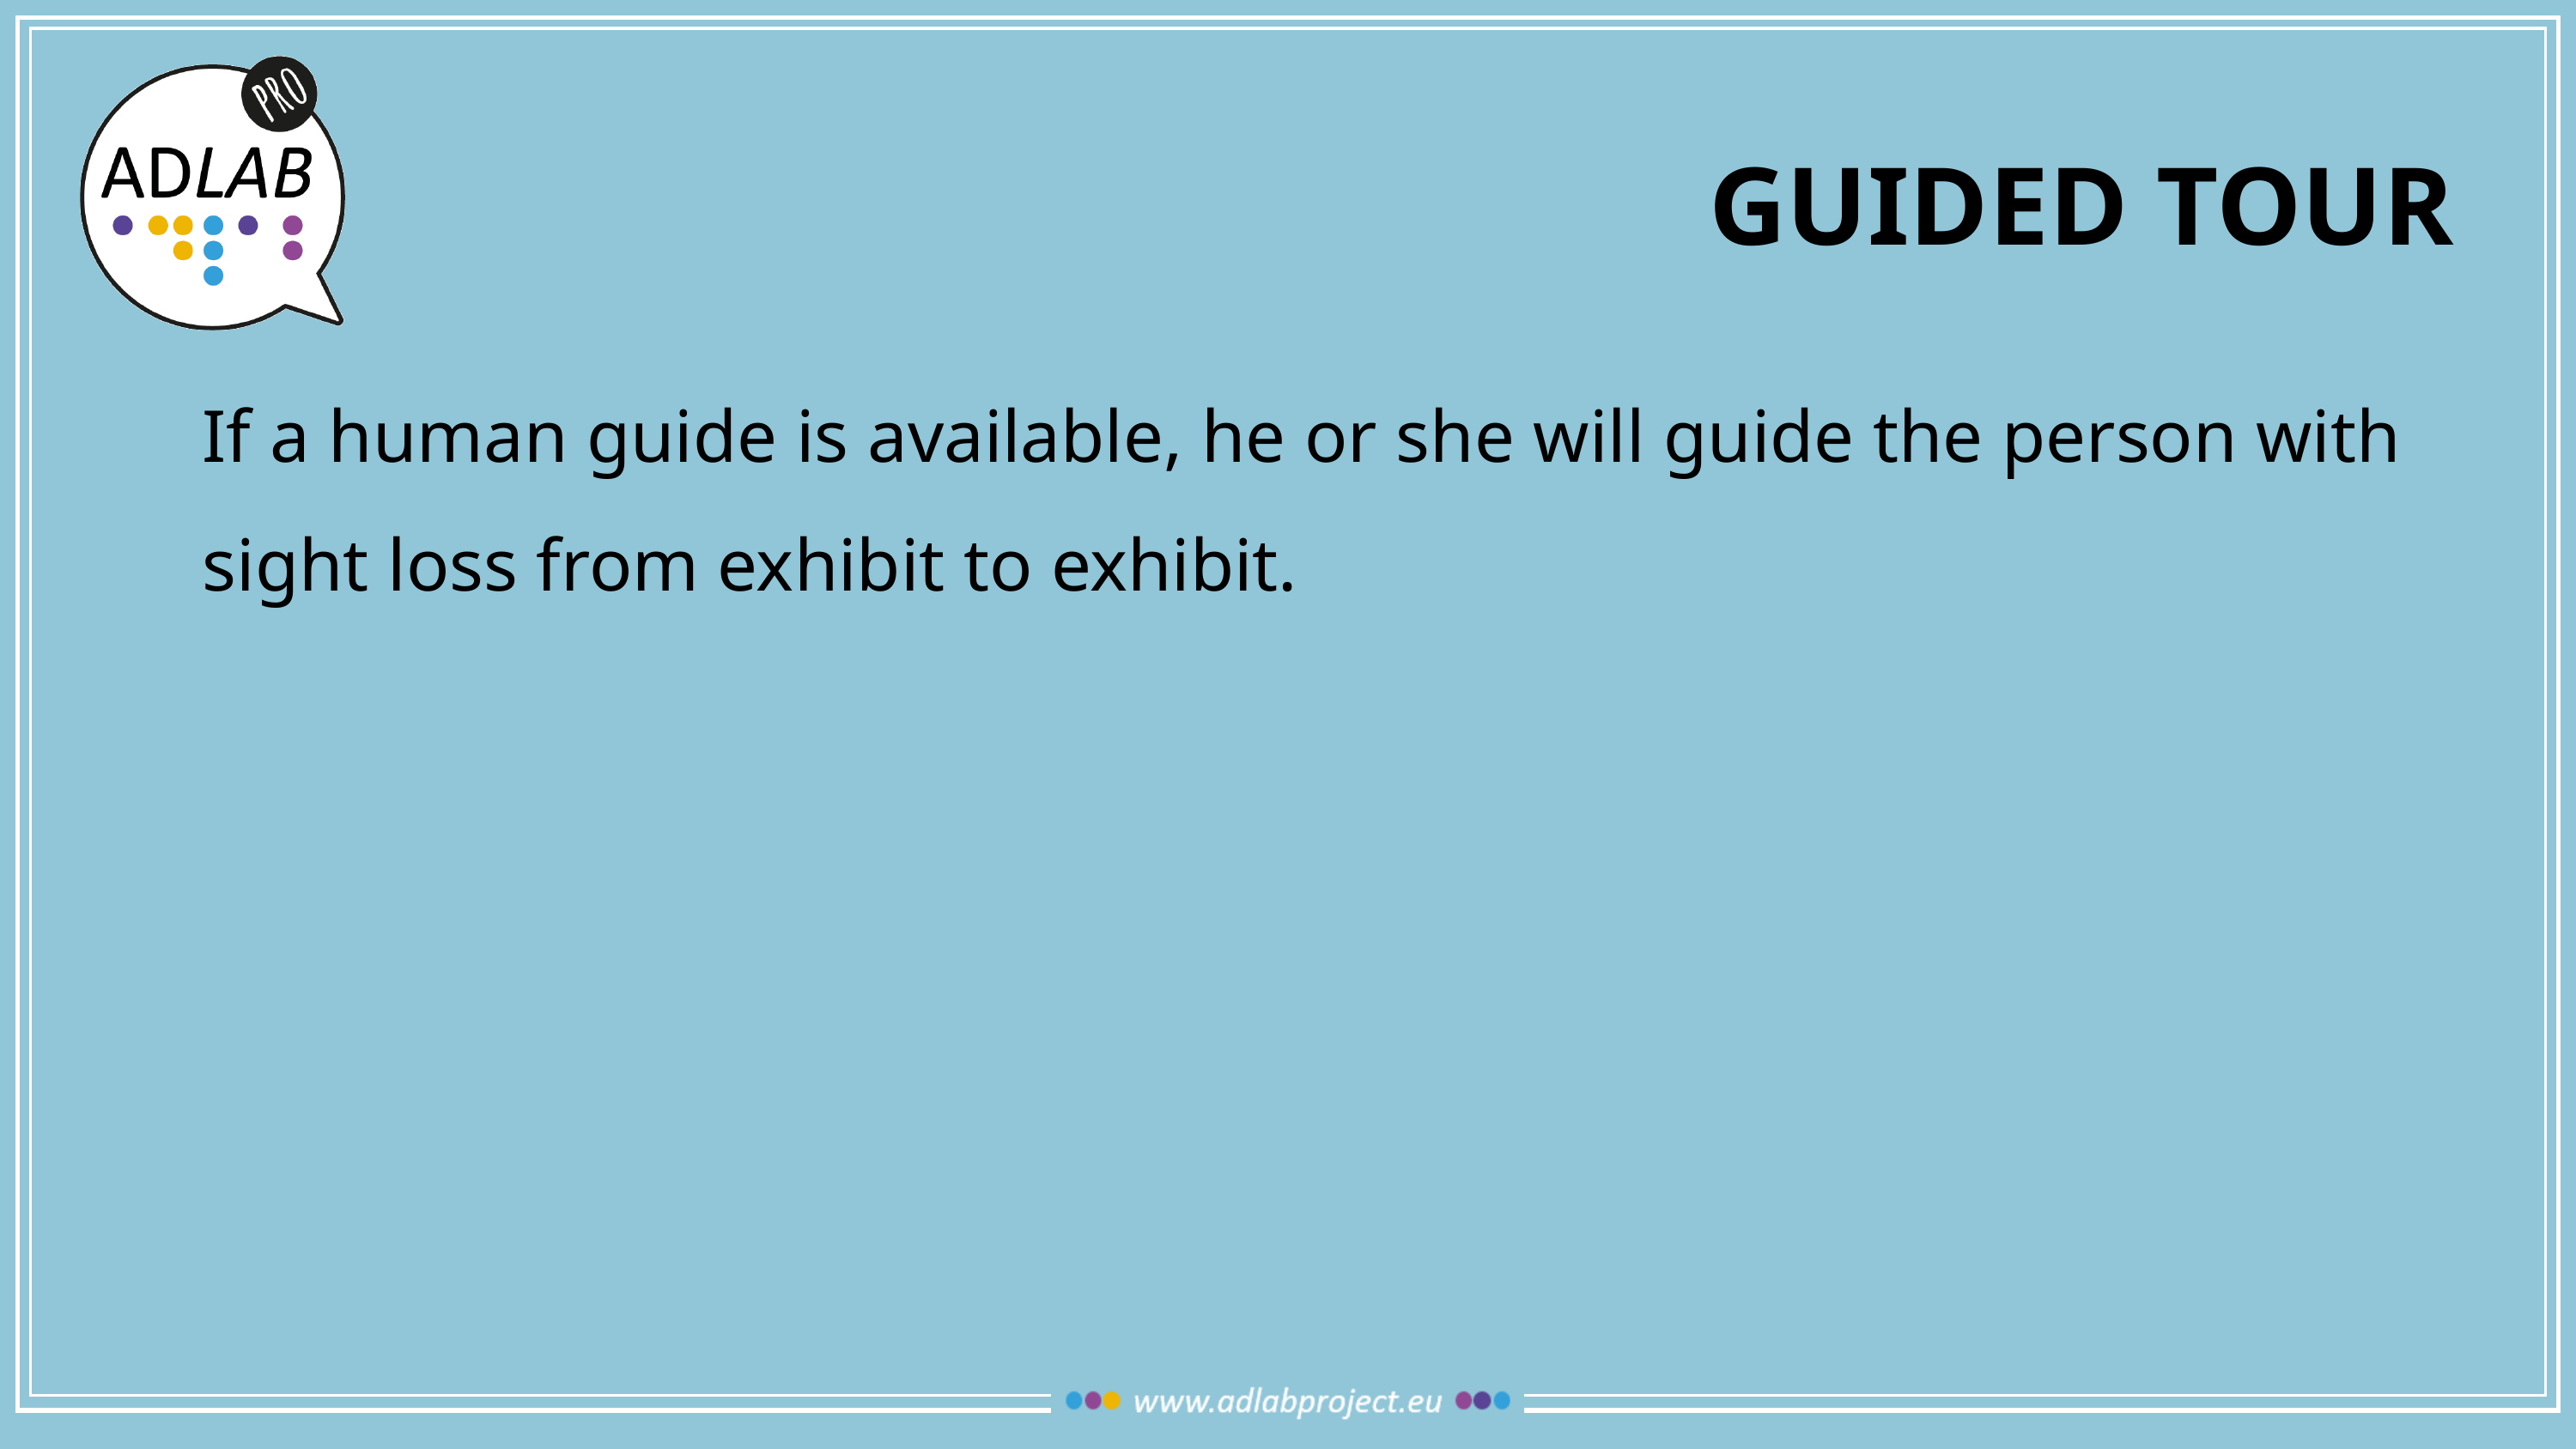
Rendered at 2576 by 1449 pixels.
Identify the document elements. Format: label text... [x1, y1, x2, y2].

list If a human guide is available, he or she will guide the person with sight loss from exhibit to exhibit. [150, 341, 2467, 1087]
title Guided tour [384, 70, 2467, 341]
picture [72, 49, 353, 330]
picture [1051, 1378, 1524, 1429]
